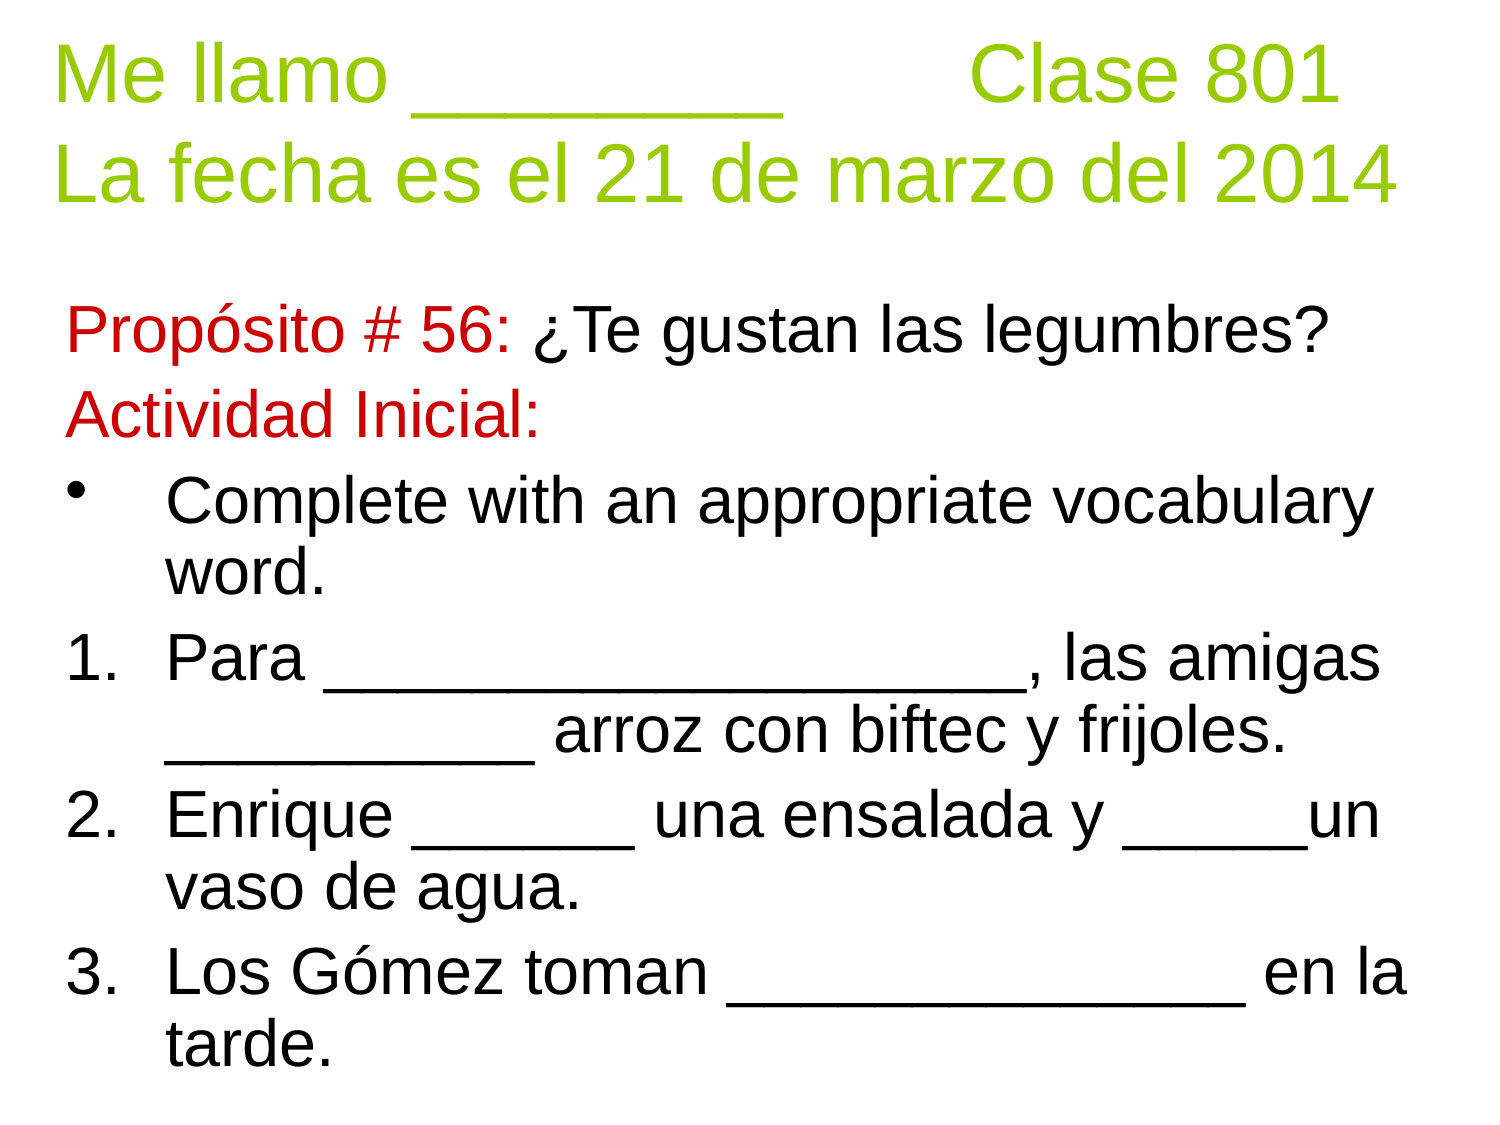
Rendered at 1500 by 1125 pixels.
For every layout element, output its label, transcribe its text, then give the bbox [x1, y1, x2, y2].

list Propósito # 56: ¿Te gustan las legumbres? Actividad Inicial: Complete with an appropriate vocabulary word. Para ___________________, las amigas __________ arroz con biftec y frijoles. Enrique ______ una ensalada y _____un vaso de agua. Los Gómez toman ______________ en la tarde. [50, 287, 1450, 1100]
title Me llamo ________ Clase 801 La fecha es el 21 de marzo del 2014 [37, 24, 1463, 213]
